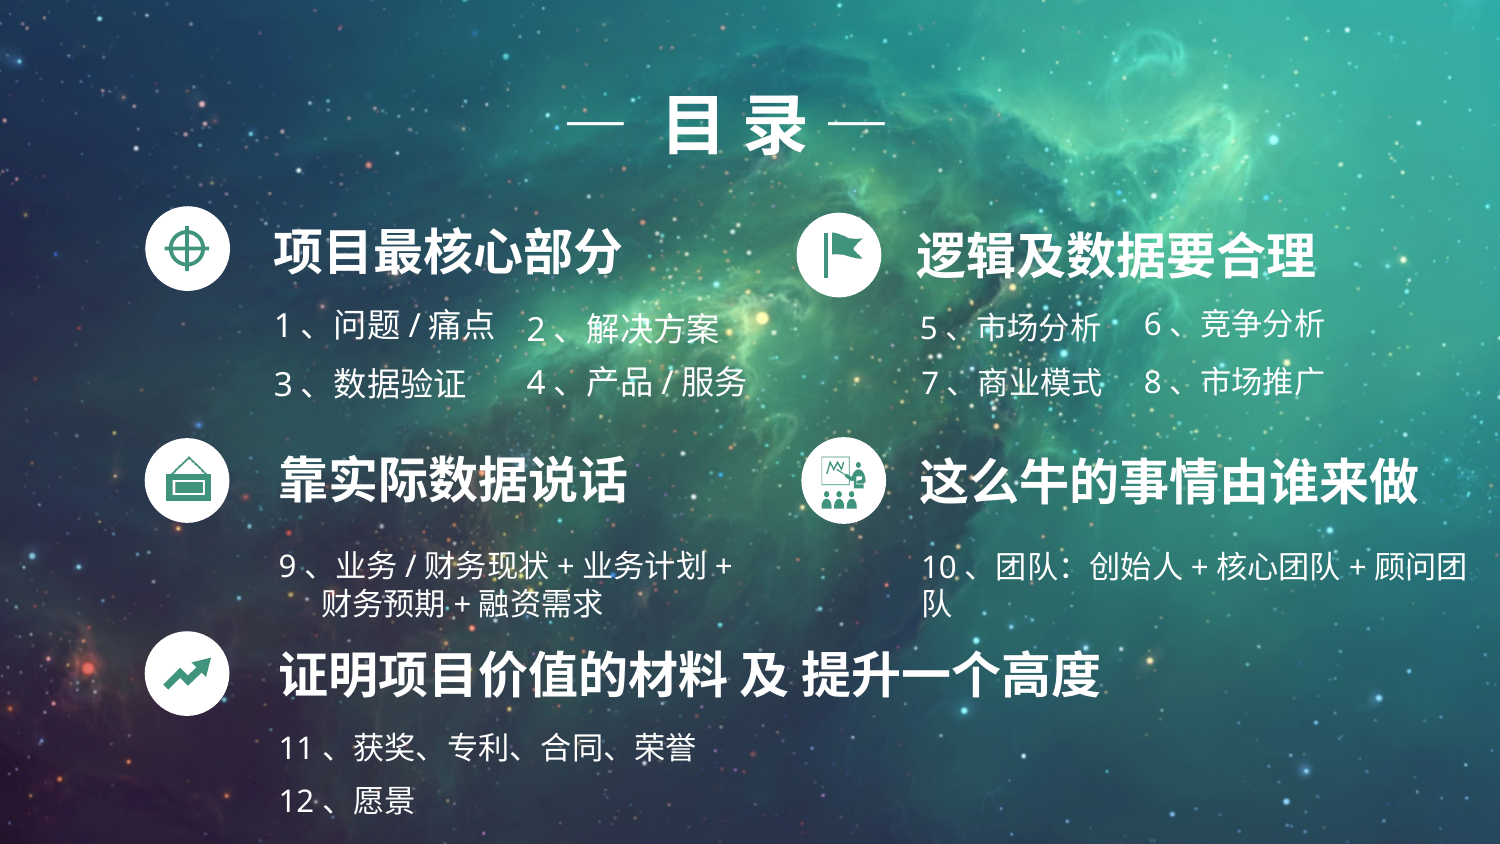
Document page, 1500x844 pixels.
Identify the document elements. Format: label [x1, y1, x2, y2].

text_box [145, 206, 230, 291]
text_box [144, 438, 230, 523]
picture [0, 0, 1500, 844]
text_box [796, 212, 882, 298]
text_box [144, 631, 230, 716]
